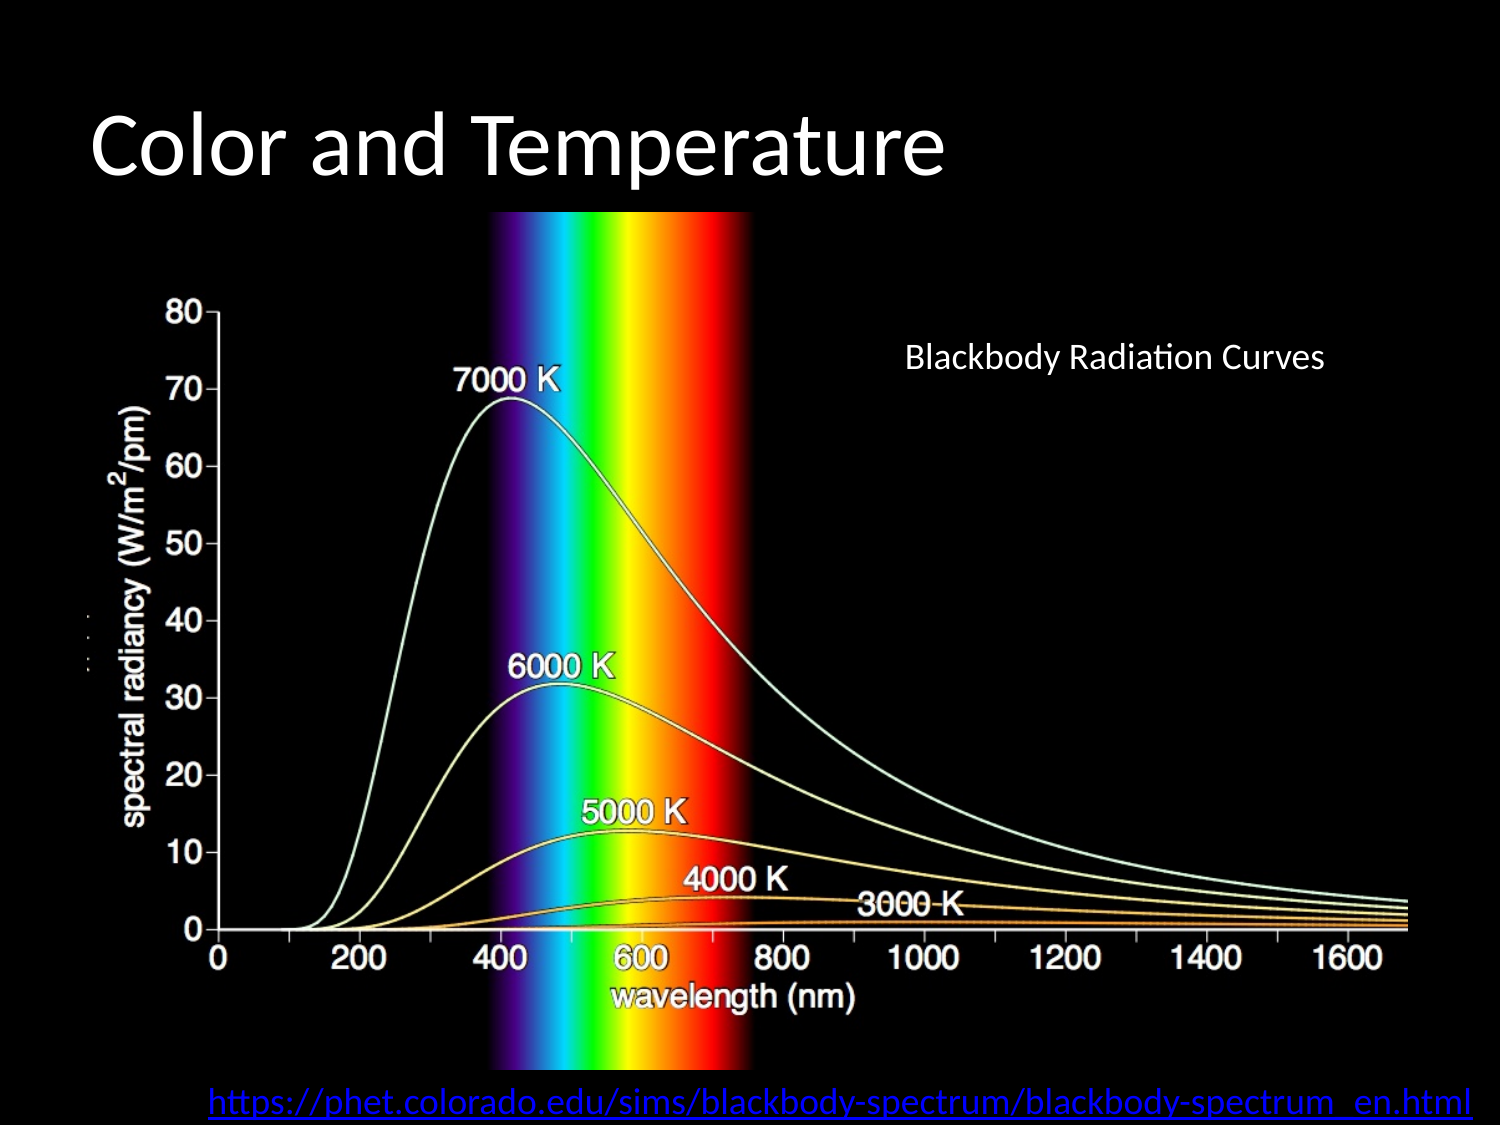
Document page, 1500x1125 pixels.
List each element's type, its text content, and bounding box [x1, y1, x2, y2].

text_box https://phet.colorado.edu/sims/blackbody-spectrum/blackbody-spectrum_en.html [192, 1069, 1489, 1125]
title Color and Temperature [75, 45, 1425, 233]
picture [87, 212, 1409, 1071]
